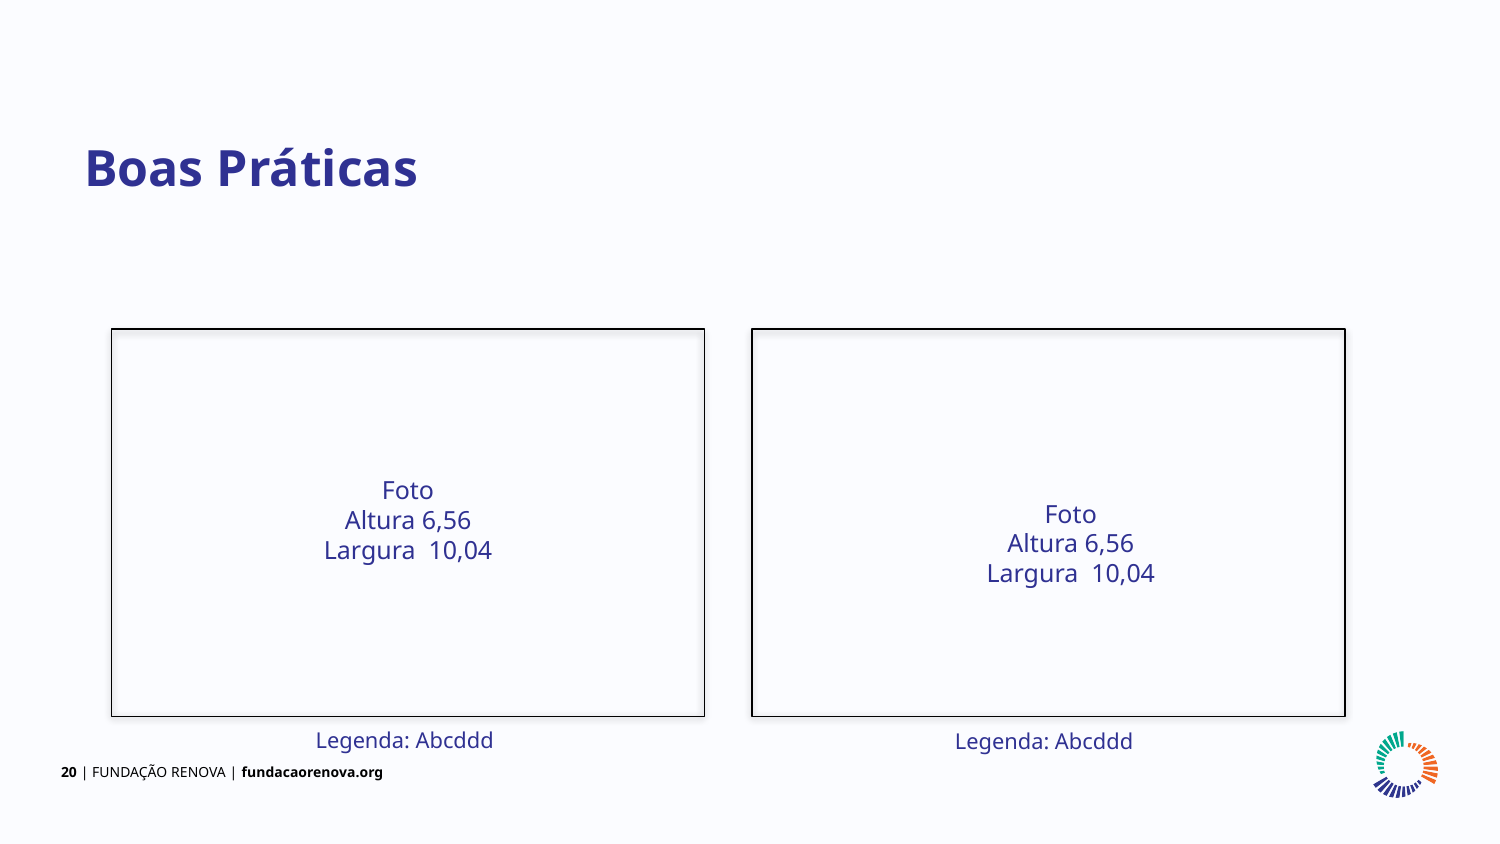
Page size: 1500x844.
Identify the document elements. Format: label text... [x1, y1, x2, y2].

text_box Legenda: Abcddd [940, 719, 1202, 796]
text_box Foto Altura 6,56 Largura 10,04 [209, 467, 607, 617]
text_box Legenda: Abcddd [300, 719, 563, 796]
list Boas Práticas [64, 114, 1471, 211]
text_box [751, 328, 1346, 717]
text_box [111, 328, 705, 717]
picture [1373, 731, 1438, 798]
text_box Foto Altura 6,56 Largura 10,04 [872, 490, 1270, 641]
